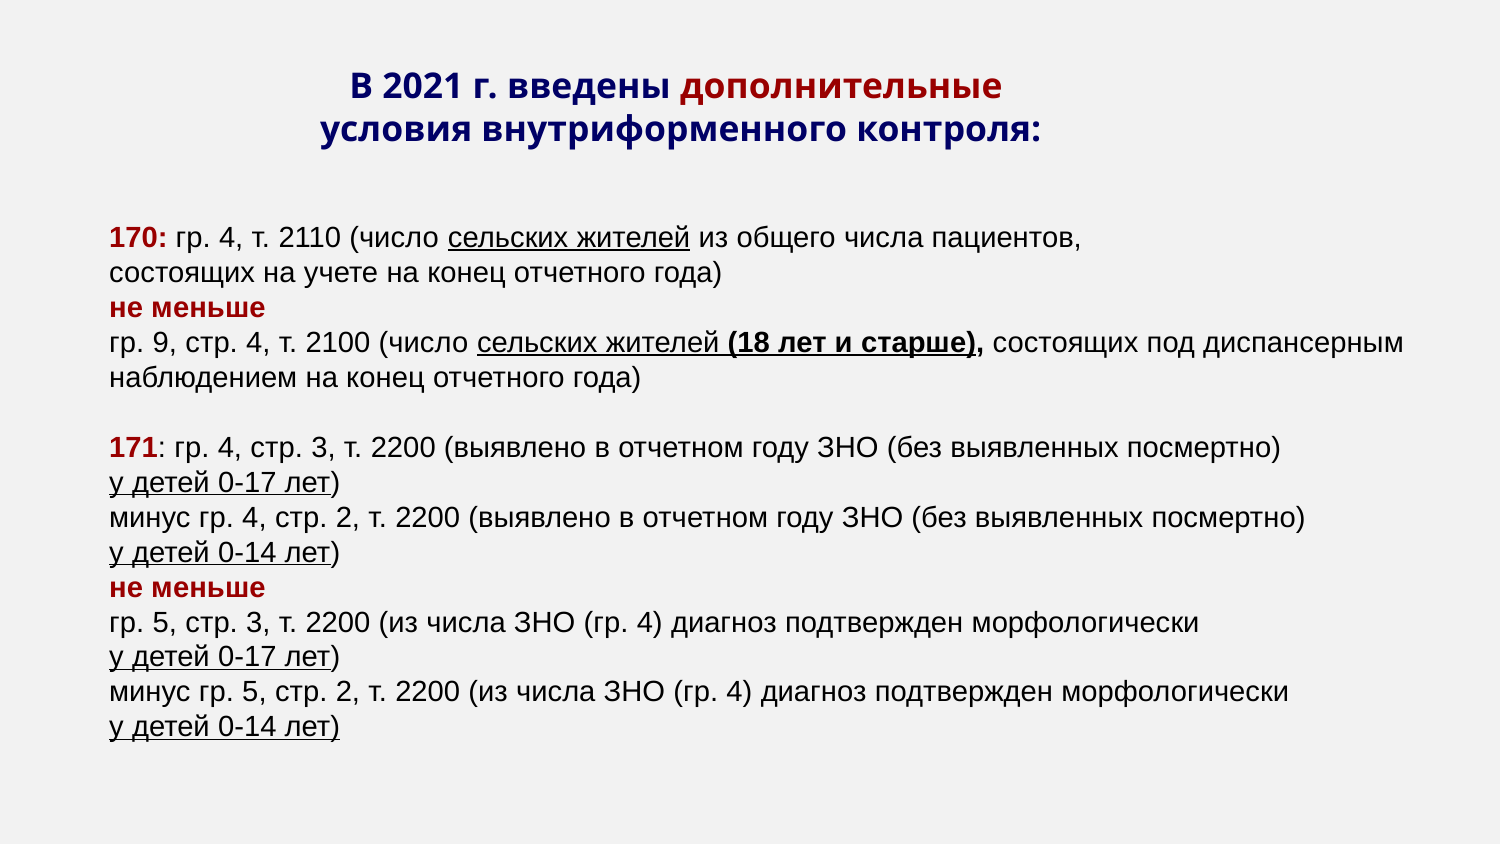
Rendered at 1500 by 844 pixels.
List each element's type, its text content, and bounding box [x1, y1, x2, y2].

text_box 170: гр. 4, т. 2110 (число сельских жителей из общего числа пациентов, состоящих на учете на конец отчетного года) не меньше гр. 9, стр. 4, т. 2100 (число сельских жителей (18 лет и старше), состоящих под диспансерным наблюдением на конец отчетного года) 171: гр. 4, стр. 3, т. 2200 (выявлено в отчетном году ЗНО (без выявленных посмертно) у детей 0-17 лет) минус гр. 4, стр. 2, т. 2200 (выявлено в отчетном году ЗНО (без выявленных посмертно) у детей 0-14 лет) не меньше гр. 5, стр. 3, т. 2200 (из числа ЗНО (гр. 4) диагноз подтвержден морфологически у детей 0-17 лет) минус гр. 5, стр. 2, т. 2200 (из числа ЗНО (гр. 4) диагноз подтвержден морфологически у детей 0-14 лет) [94, 210, 1419, 785]
text_box В 2021 г. введены дополнительные условия внутриформенного контроля: [305, 55, 1057, 156]
